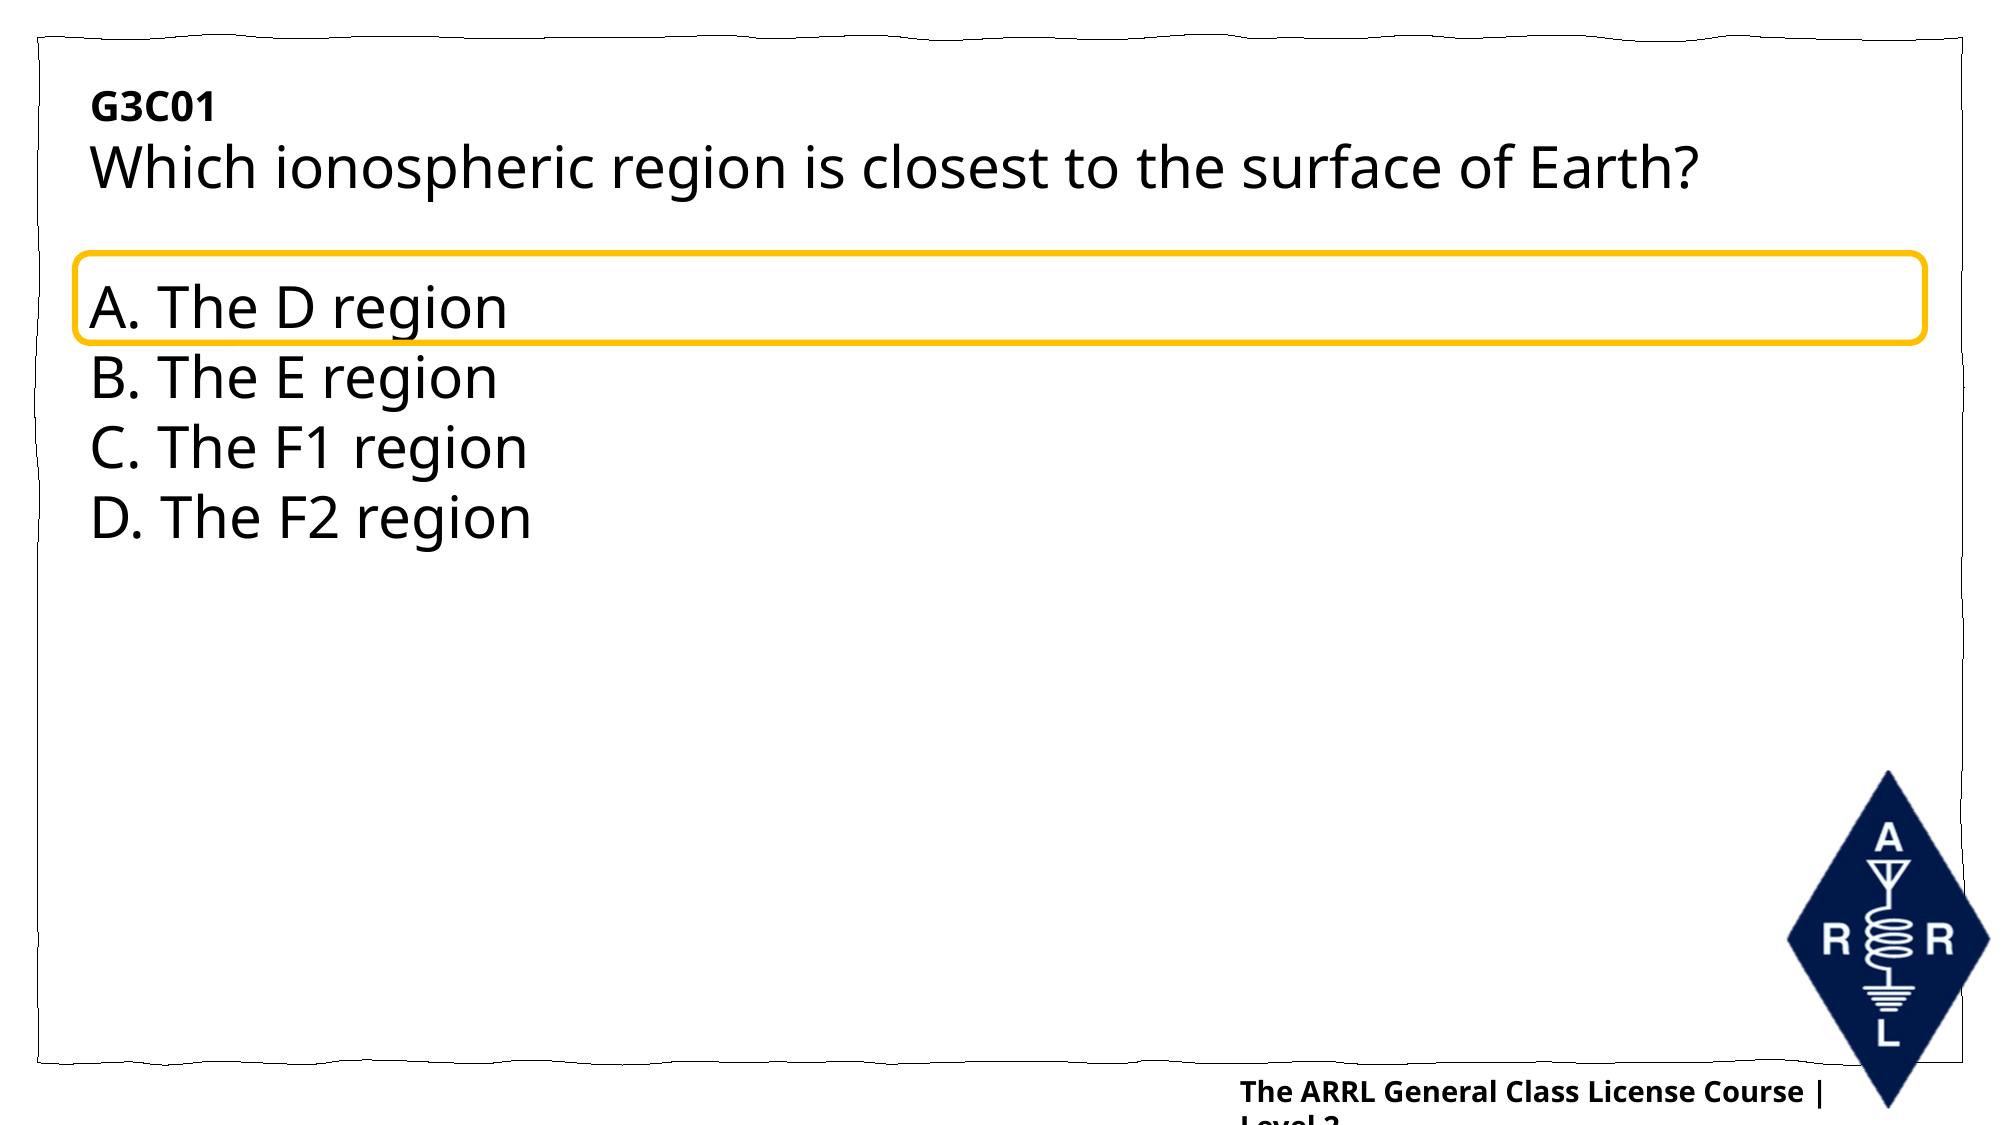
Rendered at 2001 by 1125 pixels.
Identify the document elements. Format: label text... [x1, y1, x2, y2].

text_box [73, 252, 1927, 344]
picture [1773, 752, 1999, 1125]
text_box G3C01 Which ionospheric region is closest to the surface of Earth? A. The D region B. The E region C. The F1 region D. The F2 region [75, 336, 1850, 608]
text_box G3C01 Which ionospheric region is closest to the surface of Earth? A. The D region B. The E region C. The F1 region D. The F2 region [75, 72, 1850, 260]
